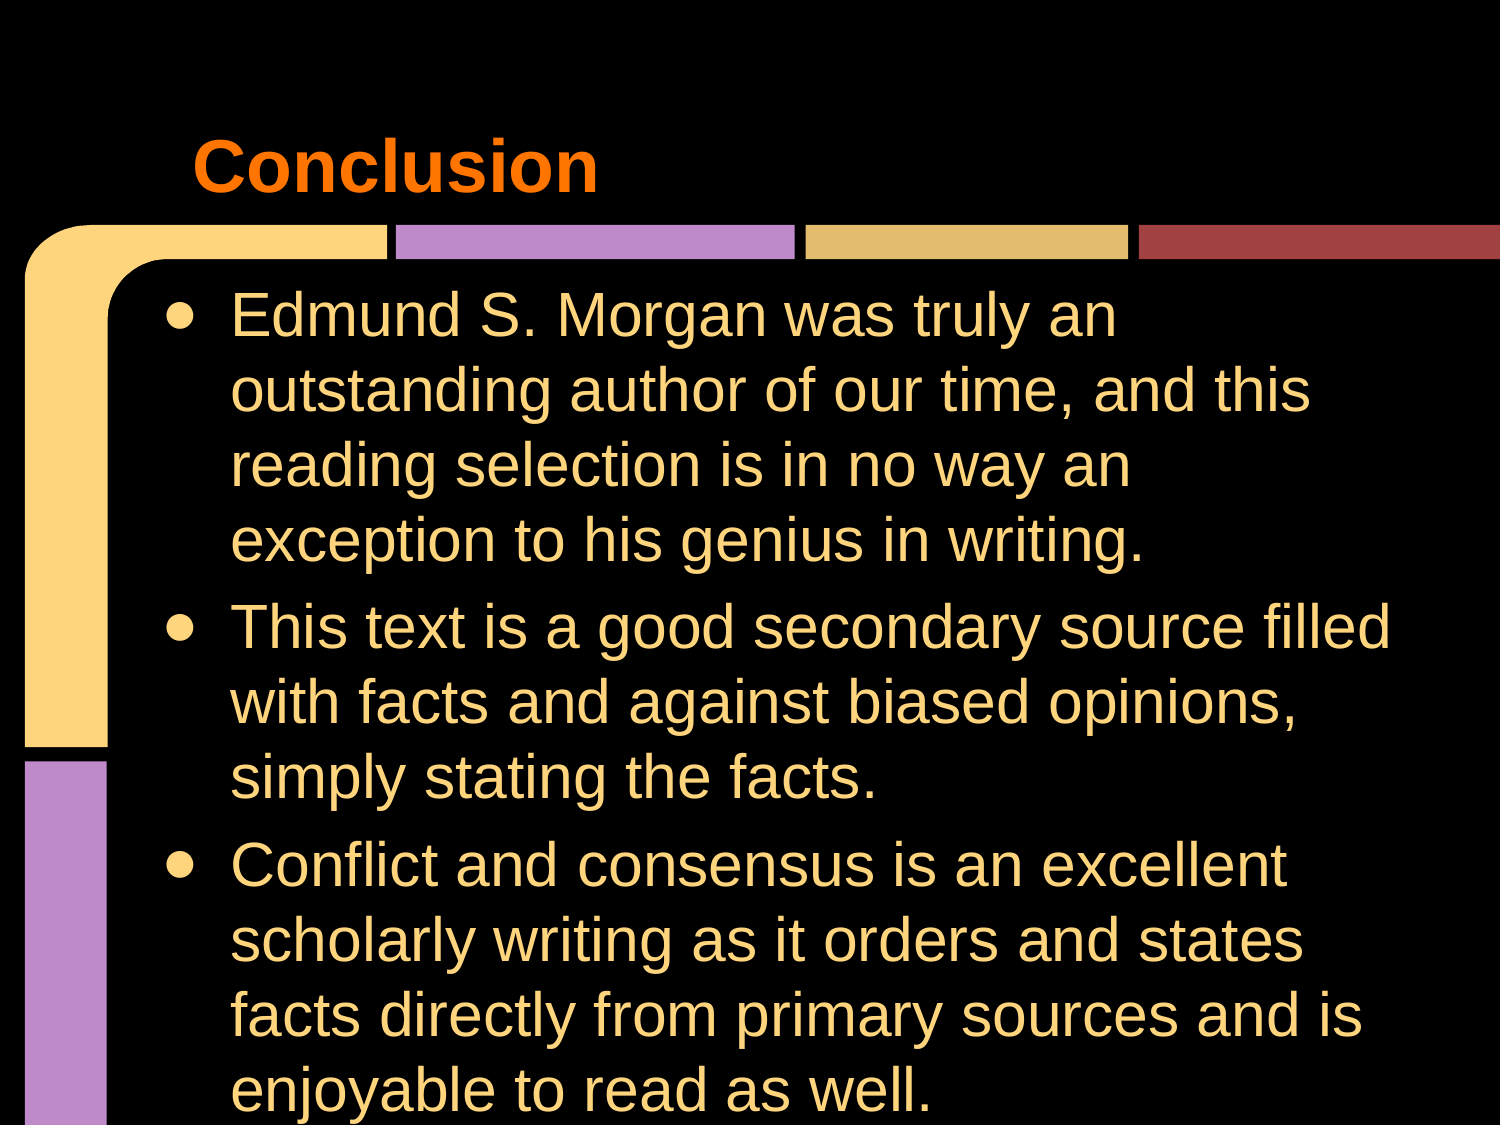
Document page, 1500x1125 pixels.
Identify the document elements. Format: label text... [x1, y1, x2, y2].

list Edmund S. Morgan was truly an outstanding author of our time, and this reading selection is in no way an exception to his genius in writing. This text is a good secondary source filled with facts and against biased opinions, simply stating the facts. Conflict and consensus is an excellent scholarly writing as it orders and states facts directly from primary sources and is enjoyable to read as well. [140, 259, 1425, 1078]
title Conclusion [140, 35, 1425, 223]
